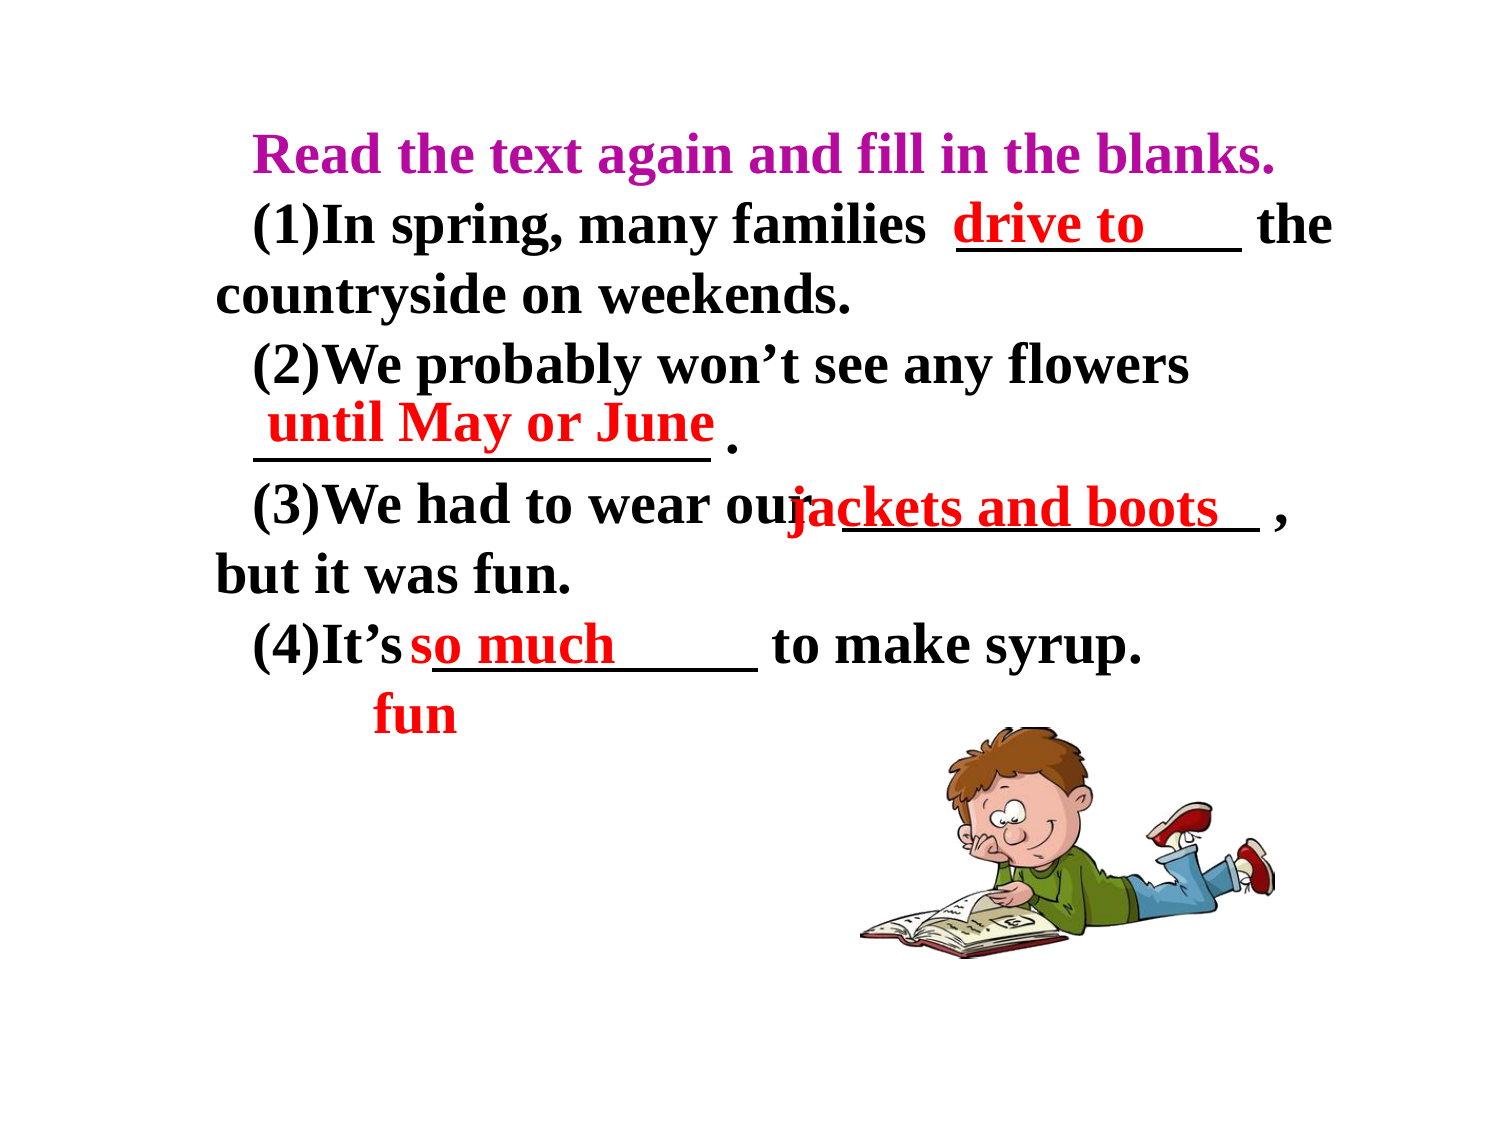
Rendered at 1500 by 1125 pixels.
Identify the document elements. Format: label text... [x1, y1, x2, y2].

text_box Read the text again and fill in the blanks. (1)In spring, many families the countryside on weekends. (2)We probably won’t see any flowers . (3)We had to wear our , but it was fun. (4)It’s to make syrup. [200, 107, 1368, 683]
picture [860, 726, 1276, 959]
text_box until May or June [252, 375, 731, 461]
text_box so much fun [358, 597, 694, 683]
text_box jackets and boots [773, 460, 1235, 546]
text_box drive to [938, 176, 1161, 262]
